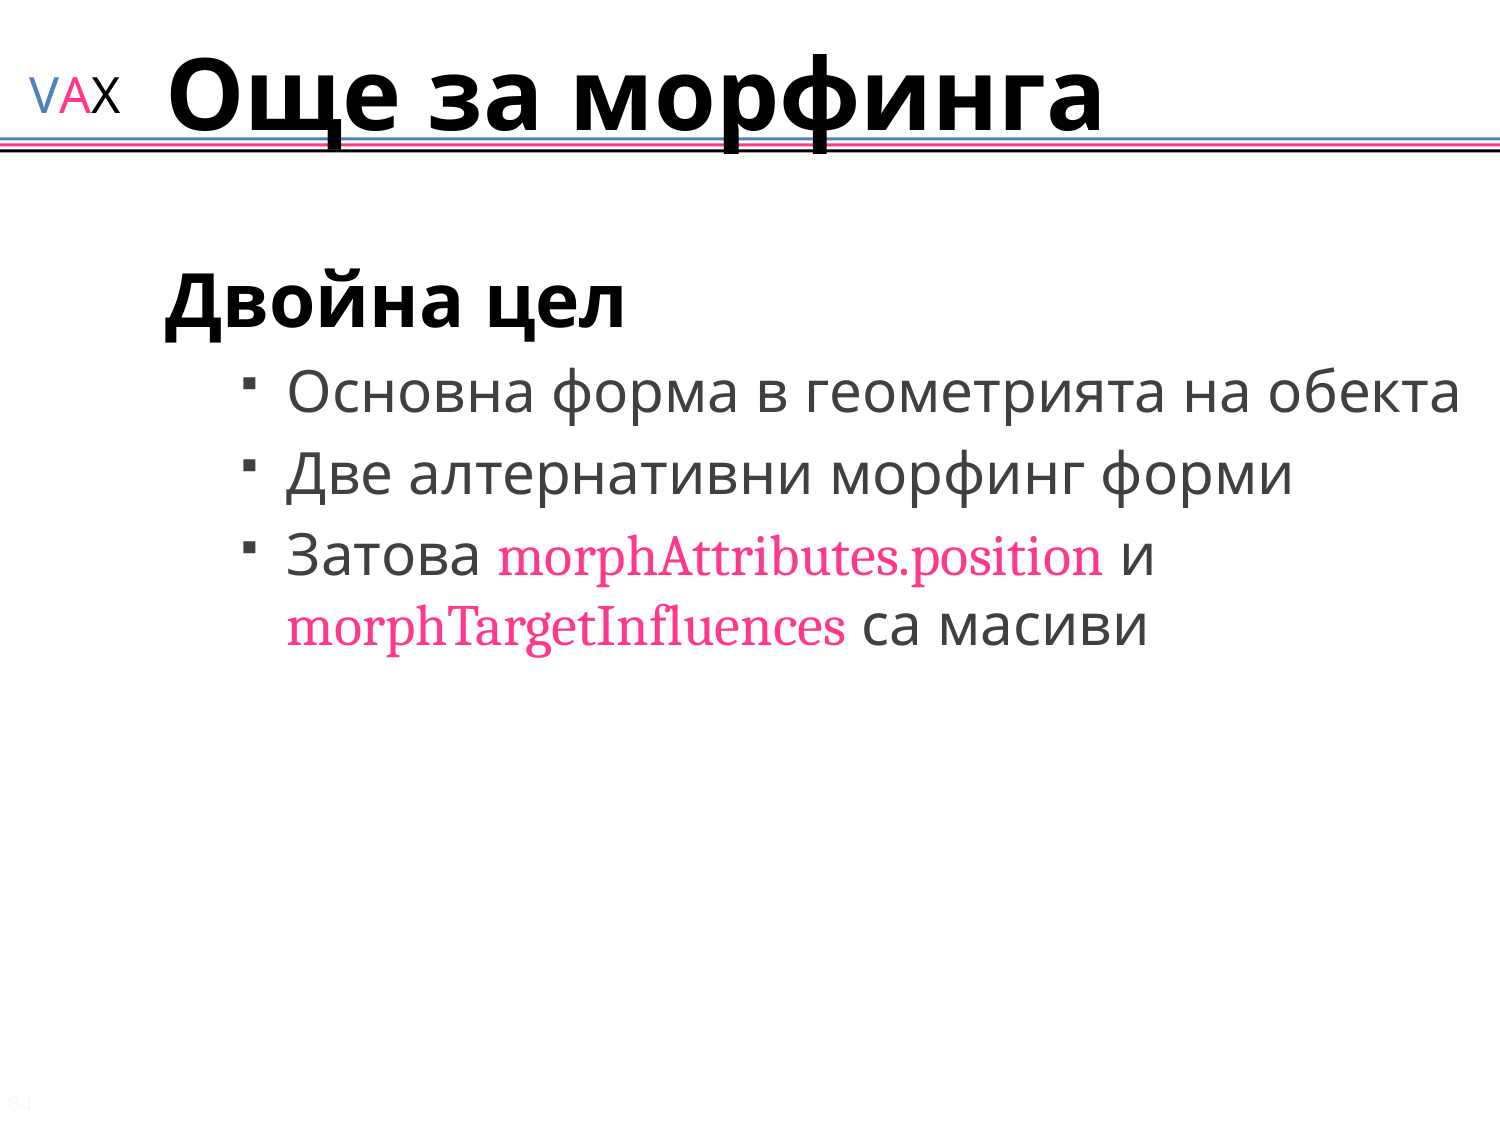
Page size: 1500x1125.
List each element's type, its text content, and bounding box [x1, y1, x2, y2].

title Още за морфинга [0, 37, 1500, 144]
list Двойна цел Основна форма в геометрията на обекта Две алтернативни морфинг форми Затова morphAttributes.position и morphTargetInfluences са масиви [150, 200, 1488, 1113]
